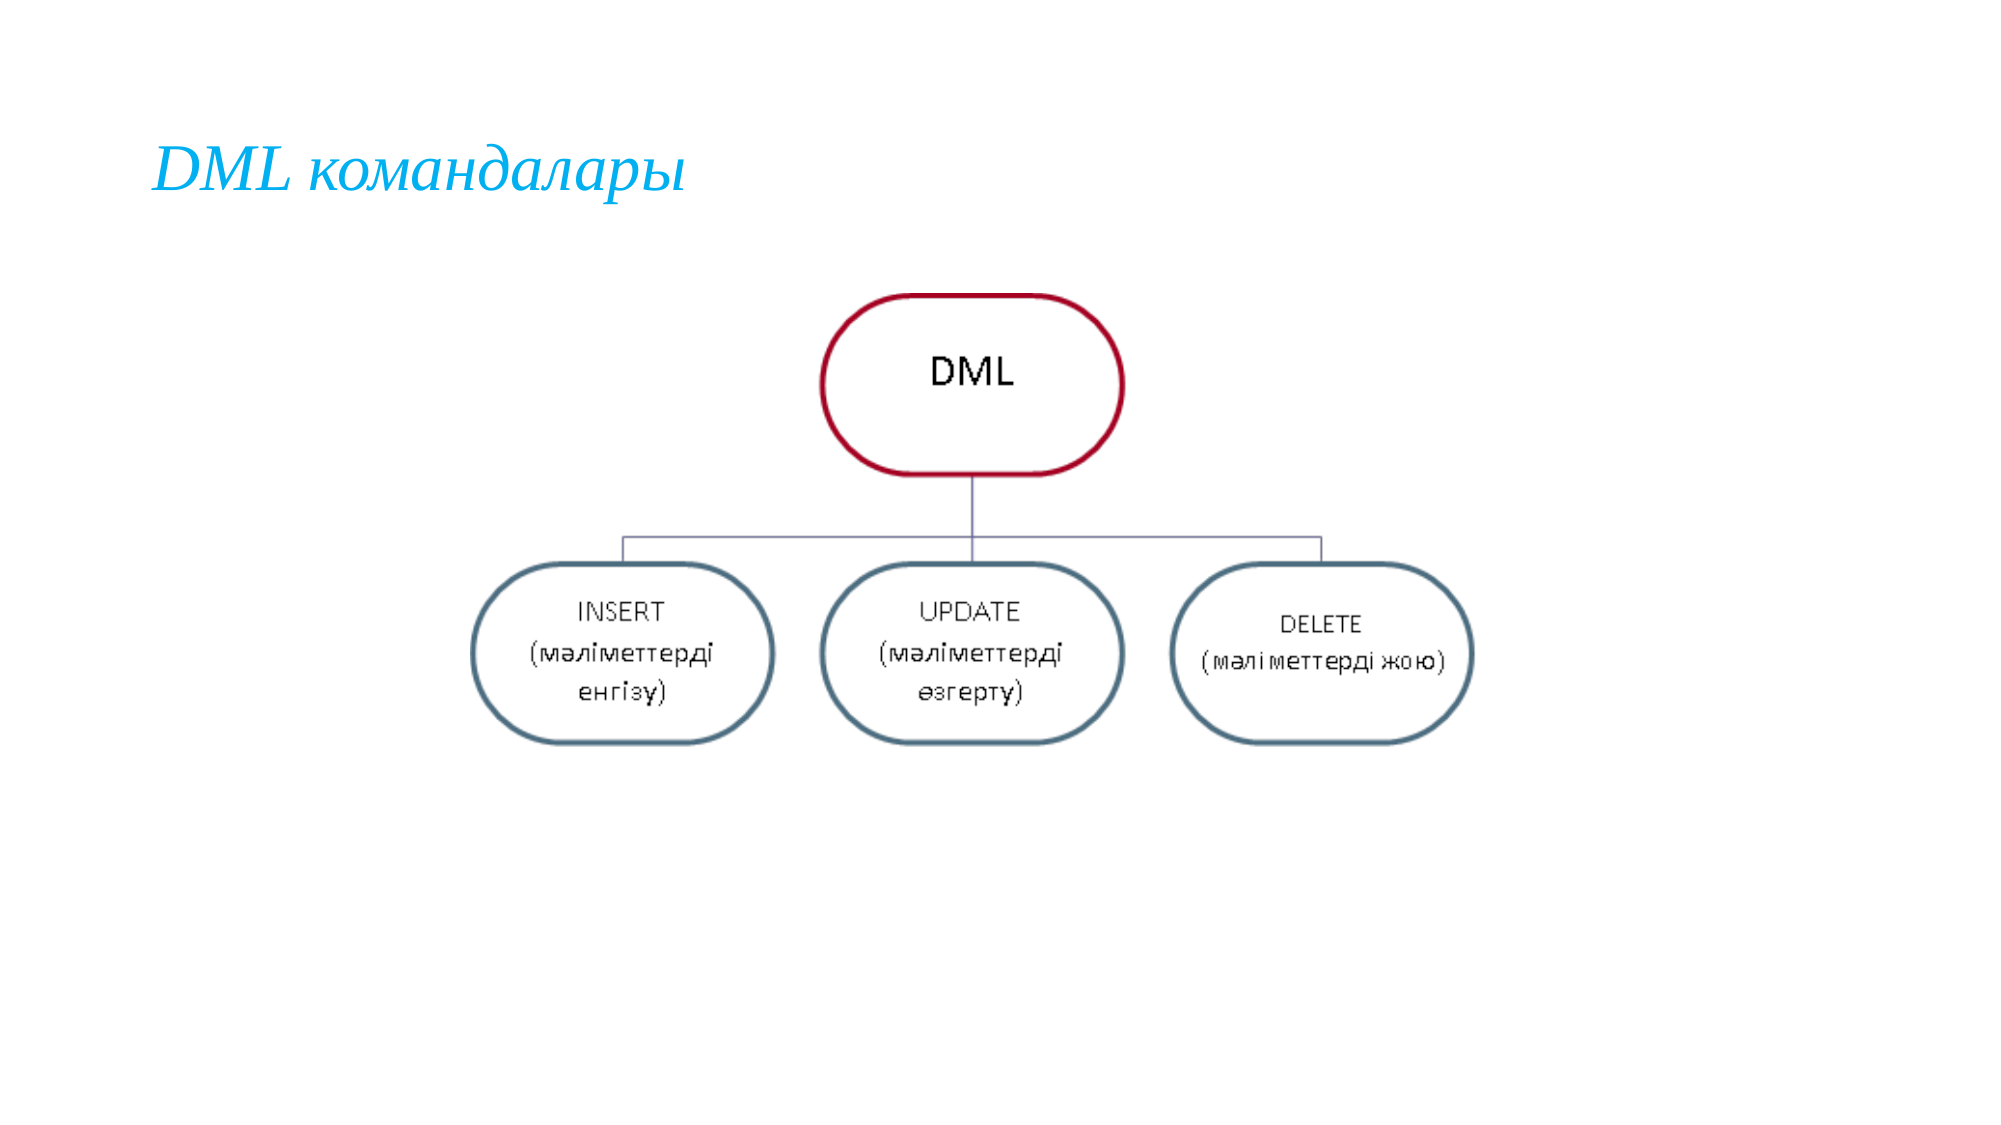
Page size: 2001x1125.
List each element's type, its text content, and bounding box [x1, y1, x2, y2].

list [470, 293, 1479, 749]
title DML командалары [137, 59, 1863, 278]
